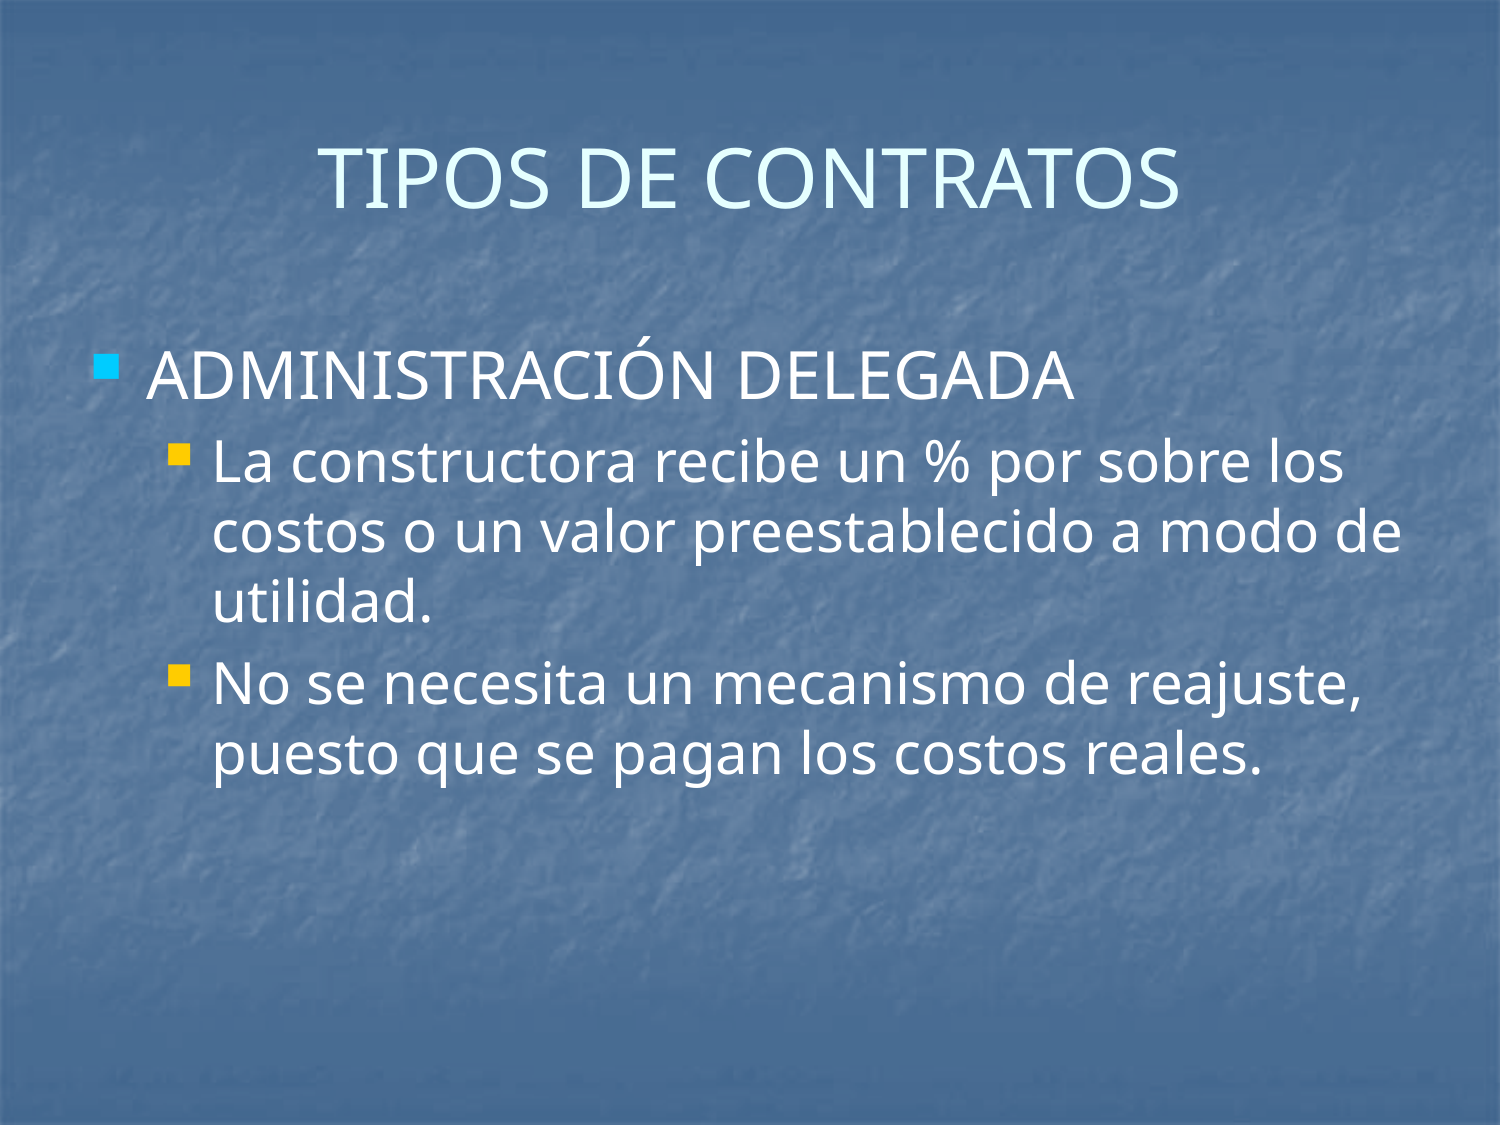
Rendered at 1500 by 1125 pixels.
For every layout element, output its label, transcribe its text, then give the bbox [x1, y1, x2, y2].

list ADMINISTRACIÓN DELEGADA La constructora recibe un % por sobre los costos o un valor preestablecido a modo de utilidad. No se necesita un mecanismo de reajuste, puesto que se pagan los costos reales. [74, 324, 1426, 1001]
title TIPOS DE CONTRATOS [74, 62, 1426, 288]
